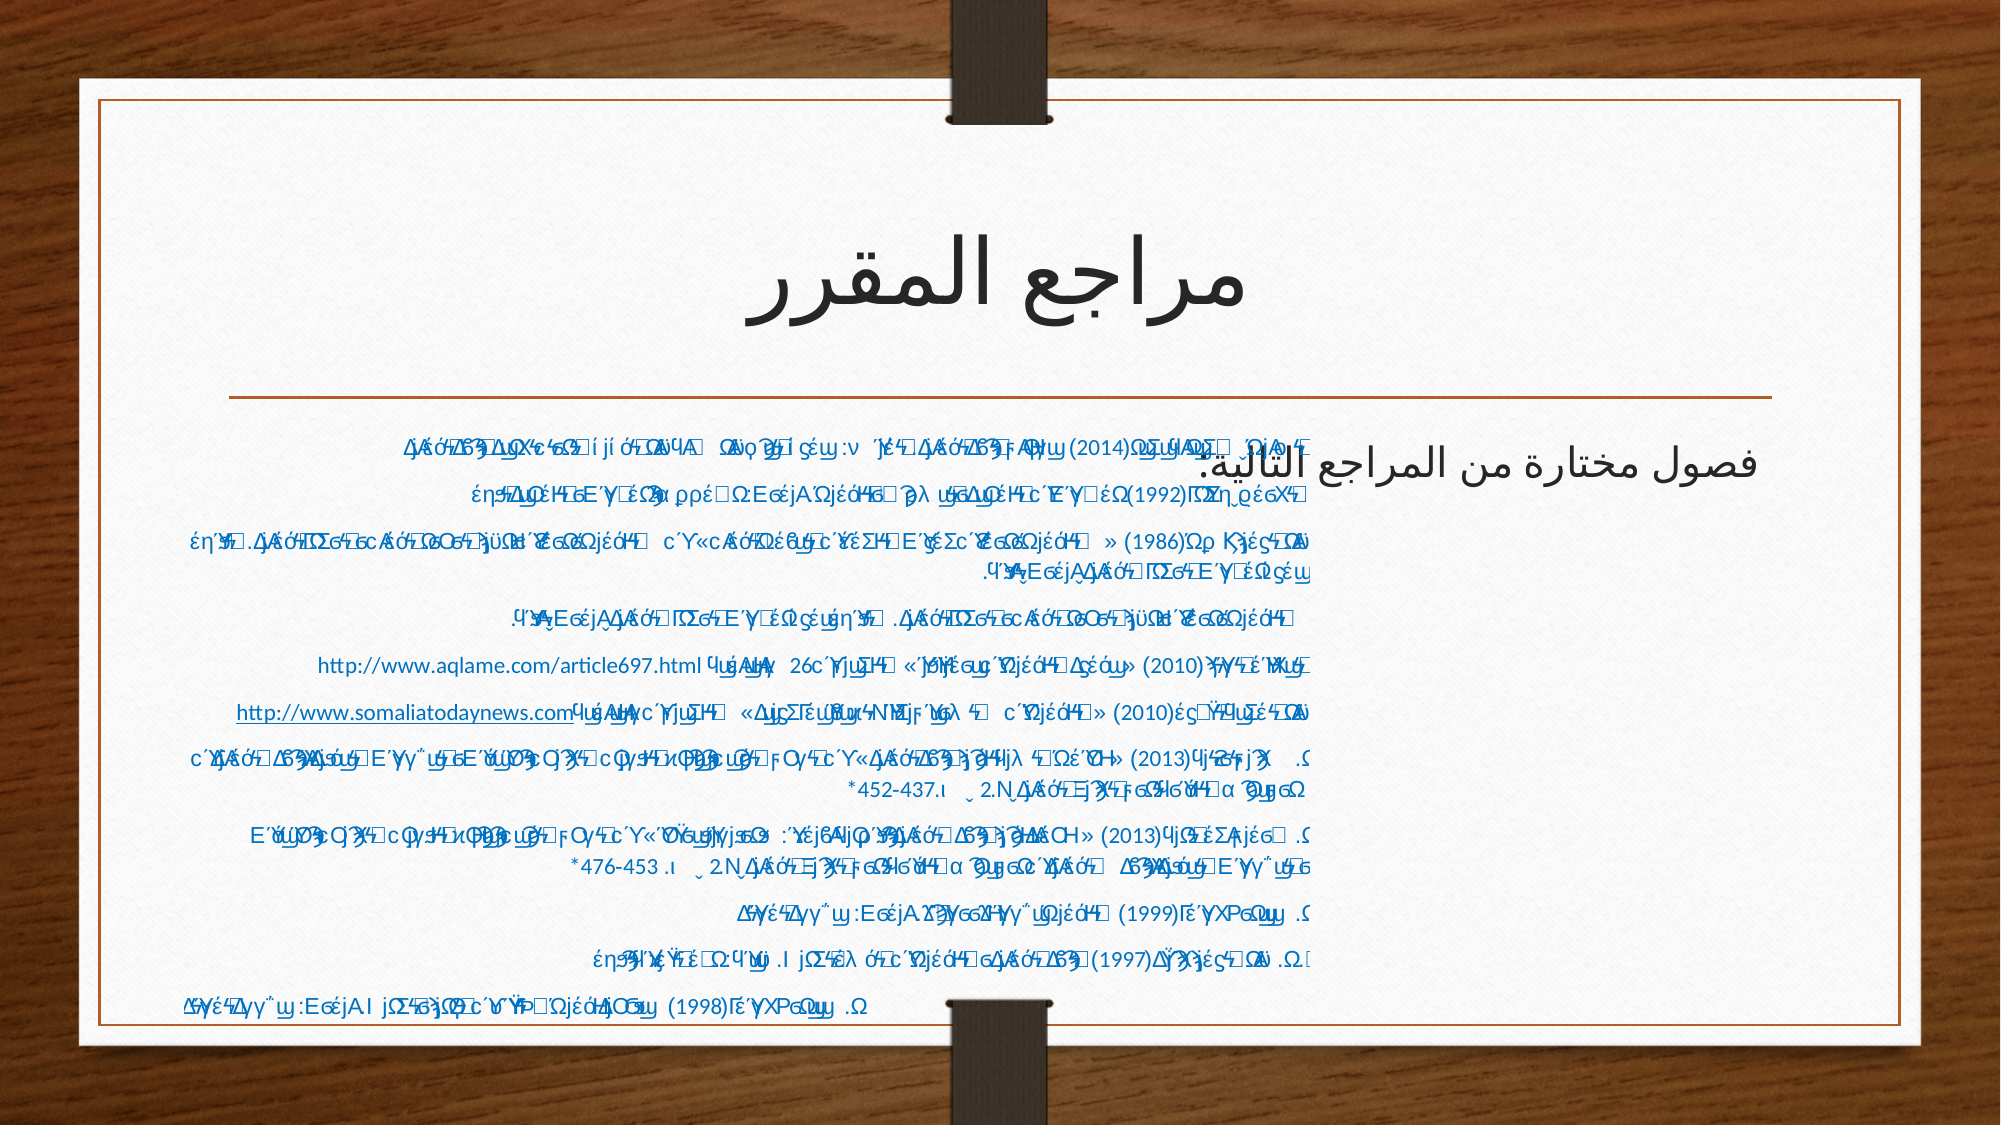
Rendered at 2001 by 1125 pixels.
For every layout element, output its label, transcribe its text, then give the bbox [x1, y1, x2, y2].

list فصول مختارة من المراجع التالية: [212, 419, 1788, 964]
picture [0, 0, 2001, 1125]
title مراجع المقرر [212, 161, 1788, 375]
